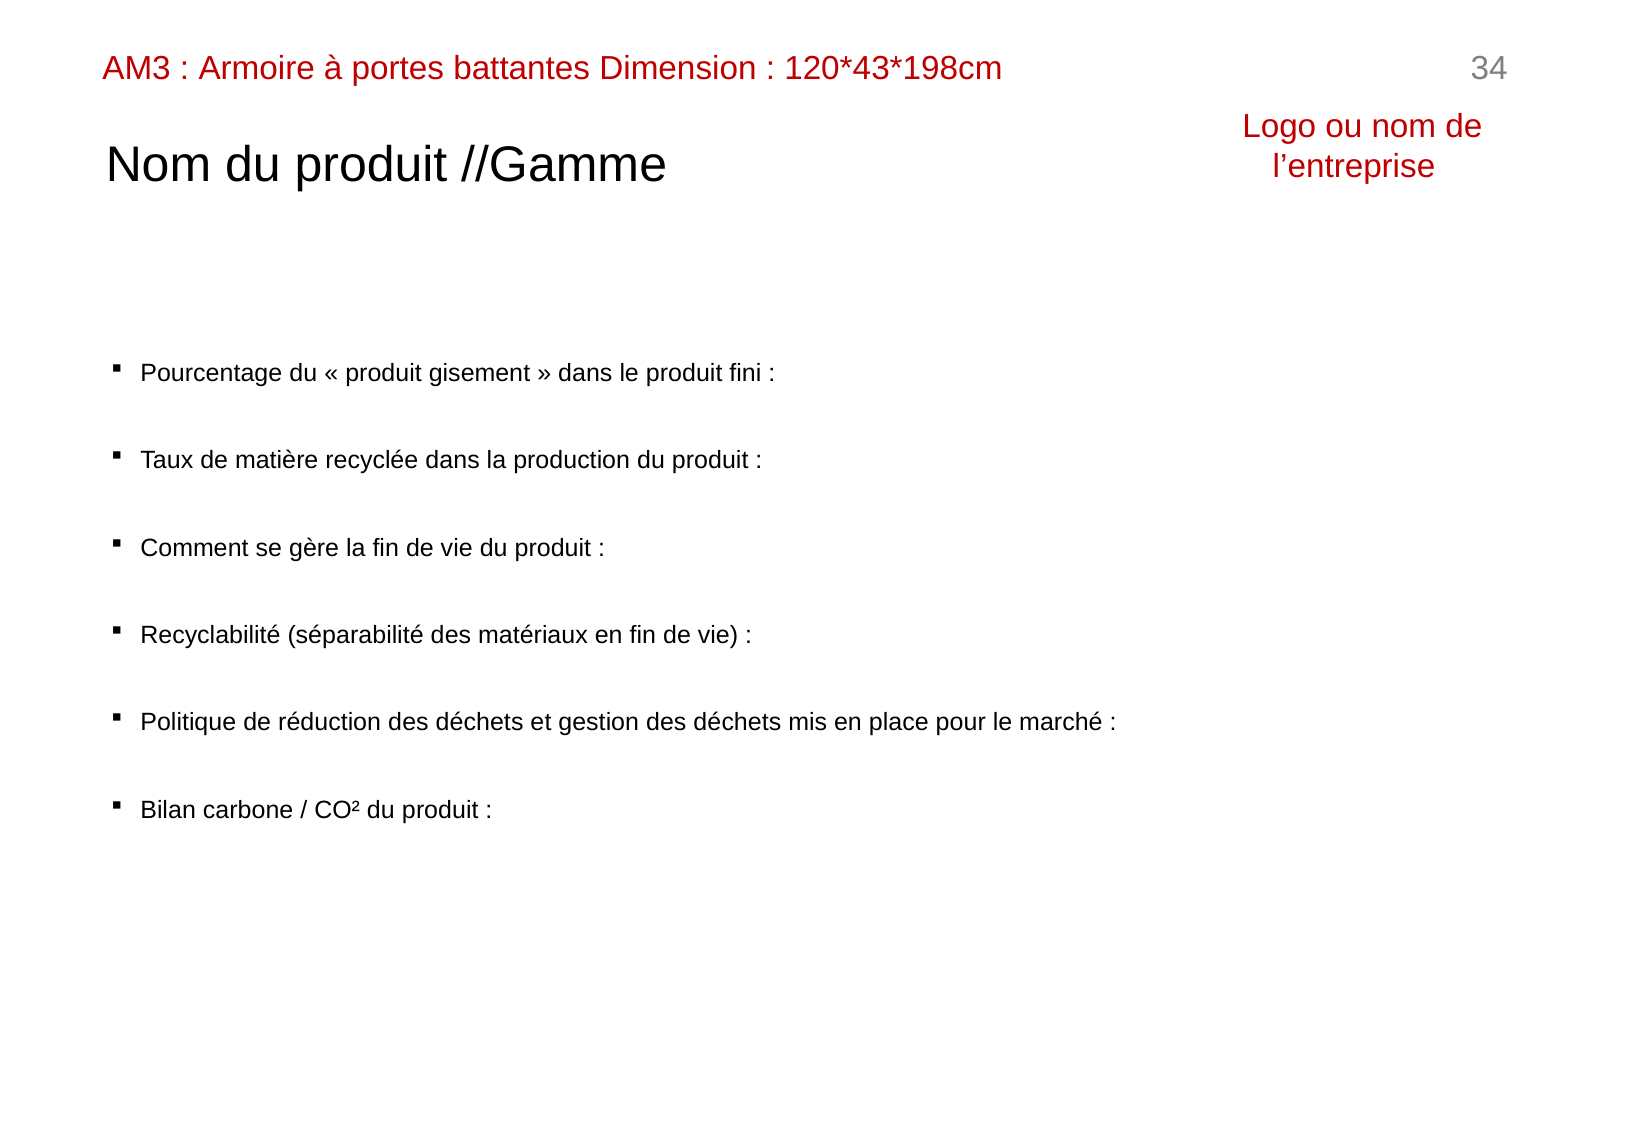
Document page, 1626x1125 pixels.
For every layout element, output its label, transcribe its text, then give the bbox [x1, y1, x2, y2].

title AM3 : Armoire à portes battantes Dimension : 120*43*198cm [102, 19, 1426, 109]
text_box Logo ou nom de l’entreprise [1141, 91, 1567, 197]
slide_number 34 [1426, 19, 1523, 91]
list Nom du produit //Gamme [91, 109, 1523, 215]
text_box Pourcentage du « produit gisement » dans le produit fini : Taux de matière recyclée dans la production du produit : Comment se gère la fin de vie du produit : Recyclabilité (séparabilité des matériaux en fin de vie) : Politique de réduction des déchets et gestion des déchets mis en place pour le marché : Bilan carbone / CO² du produit : [81, 304, 1333, 1067]
